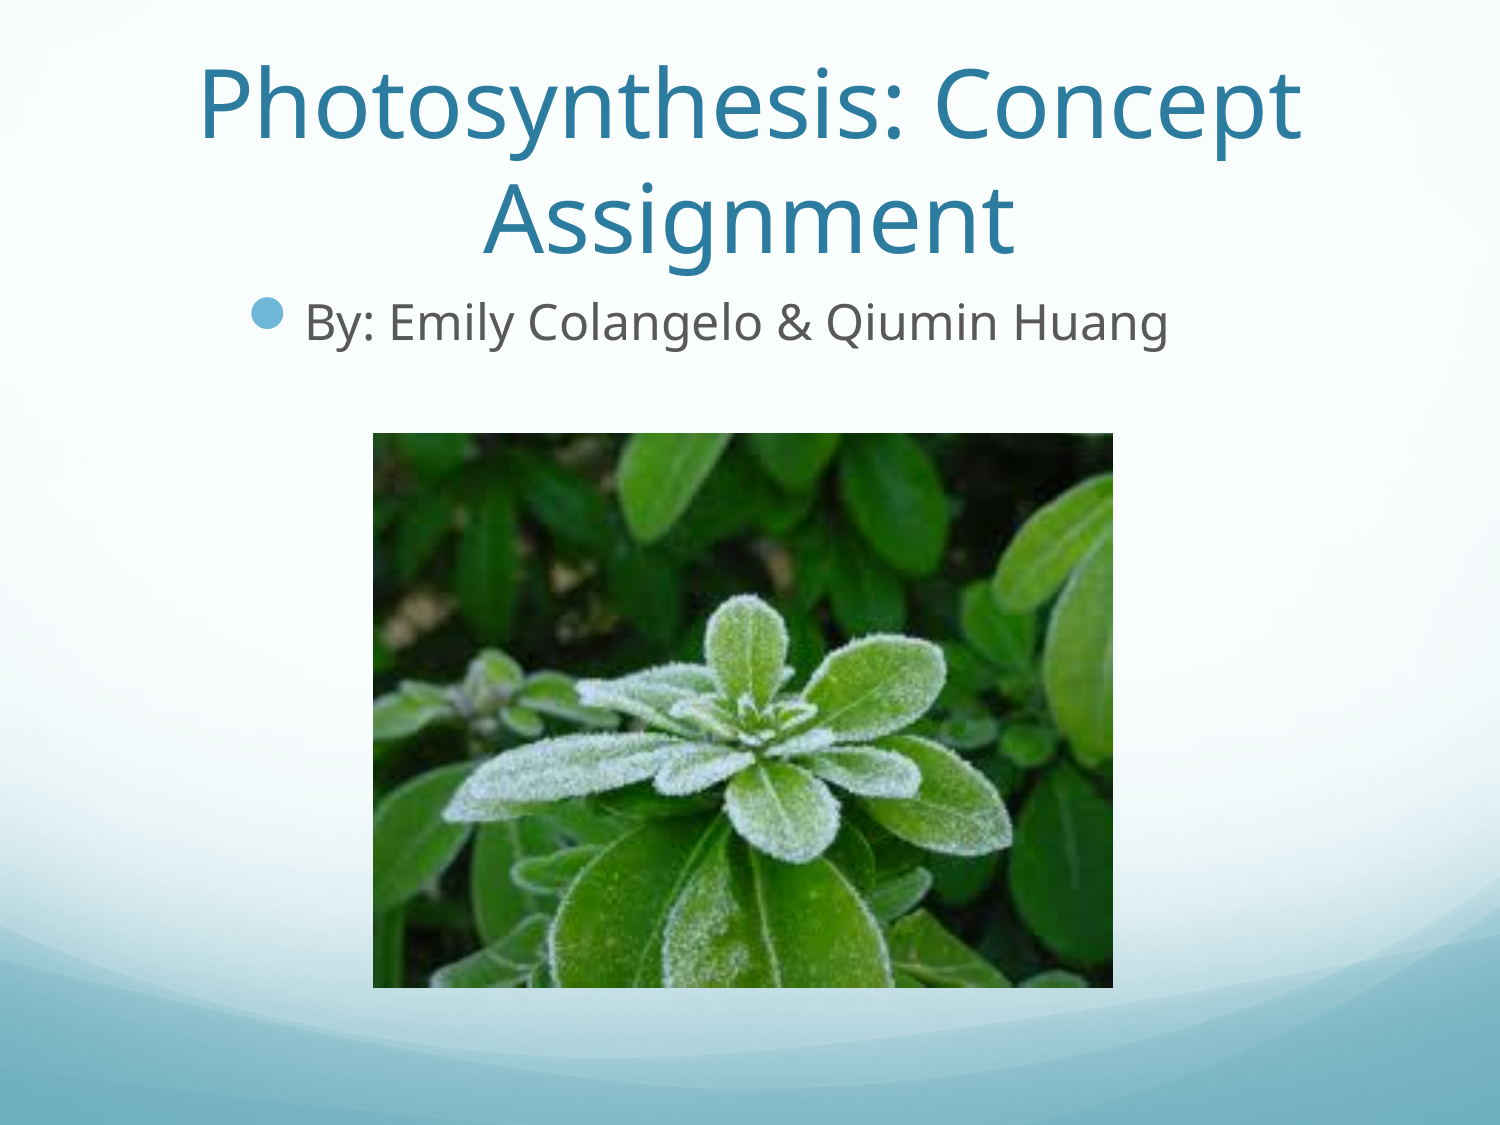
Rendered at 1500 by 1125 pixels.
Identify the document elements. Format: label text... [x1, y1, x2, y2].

title Photosynthesis: Concept Assignment [89, 60, 1410, 281]
picture [372, 433, 1114, 988]
subtitle By: Emily Colangelo & Qiumin Huang [231, 283, 1299, 435]
